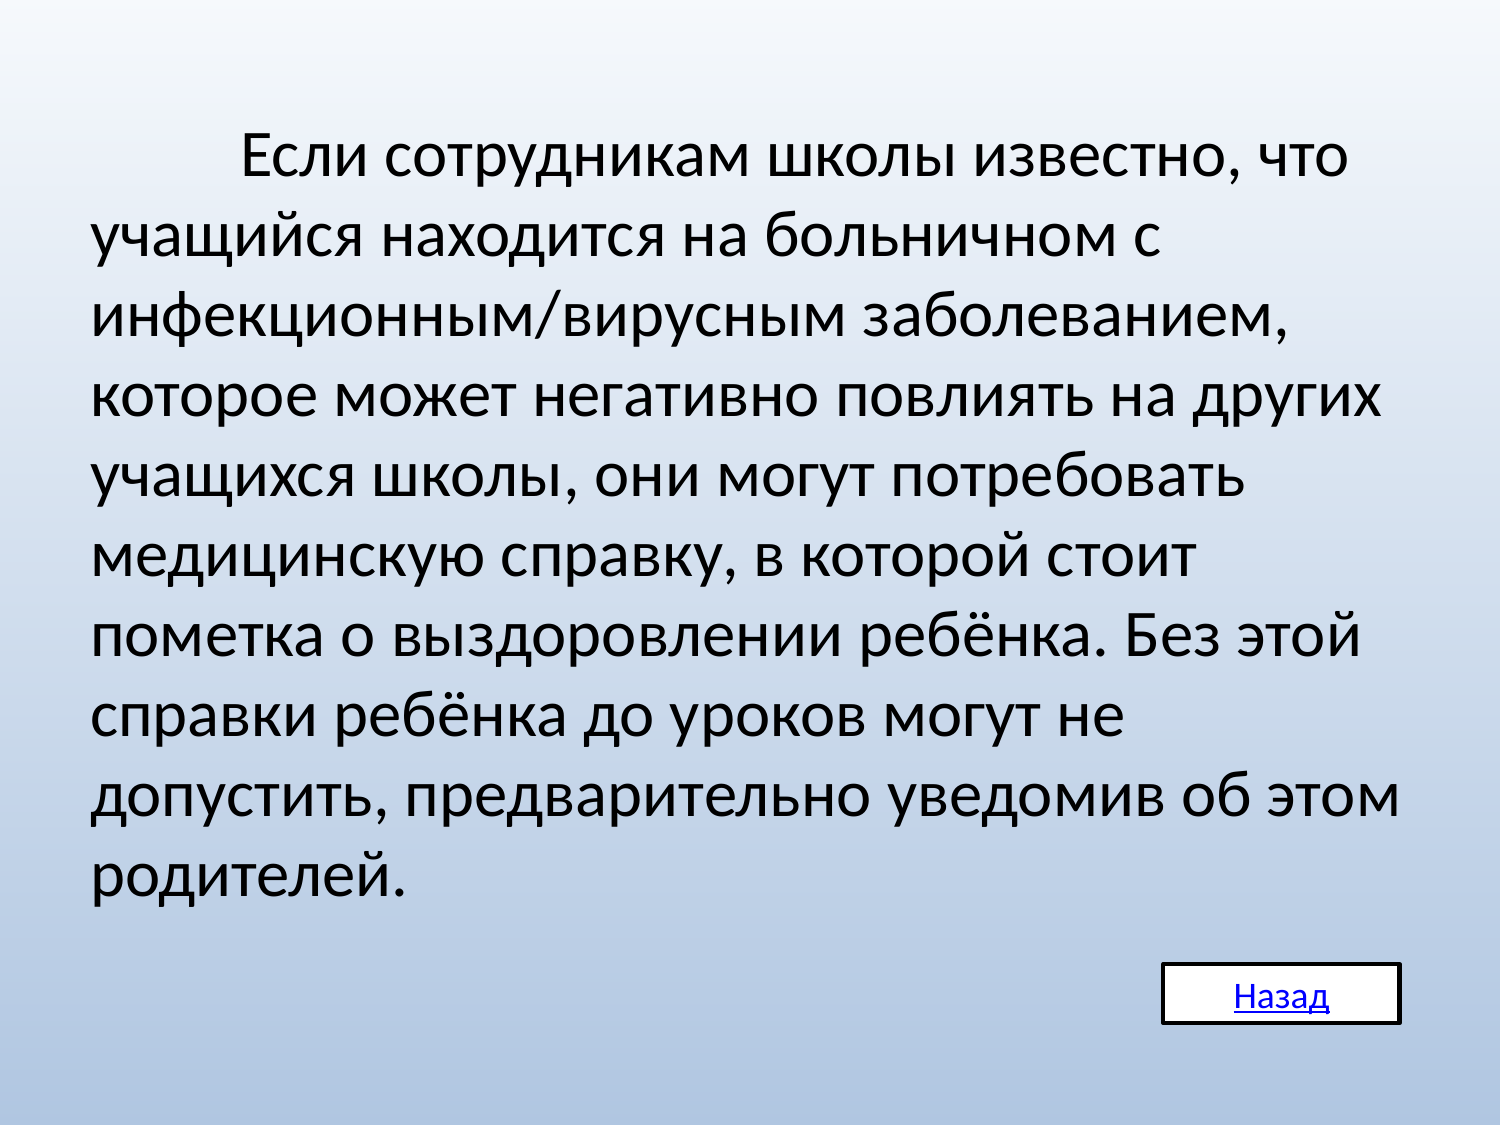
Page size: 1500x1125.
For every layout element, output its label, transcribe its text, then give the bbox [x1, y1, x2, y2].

text_box Назад [1161, 962, 1402, 1025]
list Если сотрудникам школы известно, что учащийся находится на больничном с инфекционным/вирусным заболеванием, которое может негативно повлиять на других учащихся школы, они могут потребовать медицинскую справку, в которой стоит пометка о выздоровлении ребёнка. Без этой справки ребёнка до уроков могут не допустить, предварительно уведомив об этом родителей. [75, 101, 1425, 1005]
